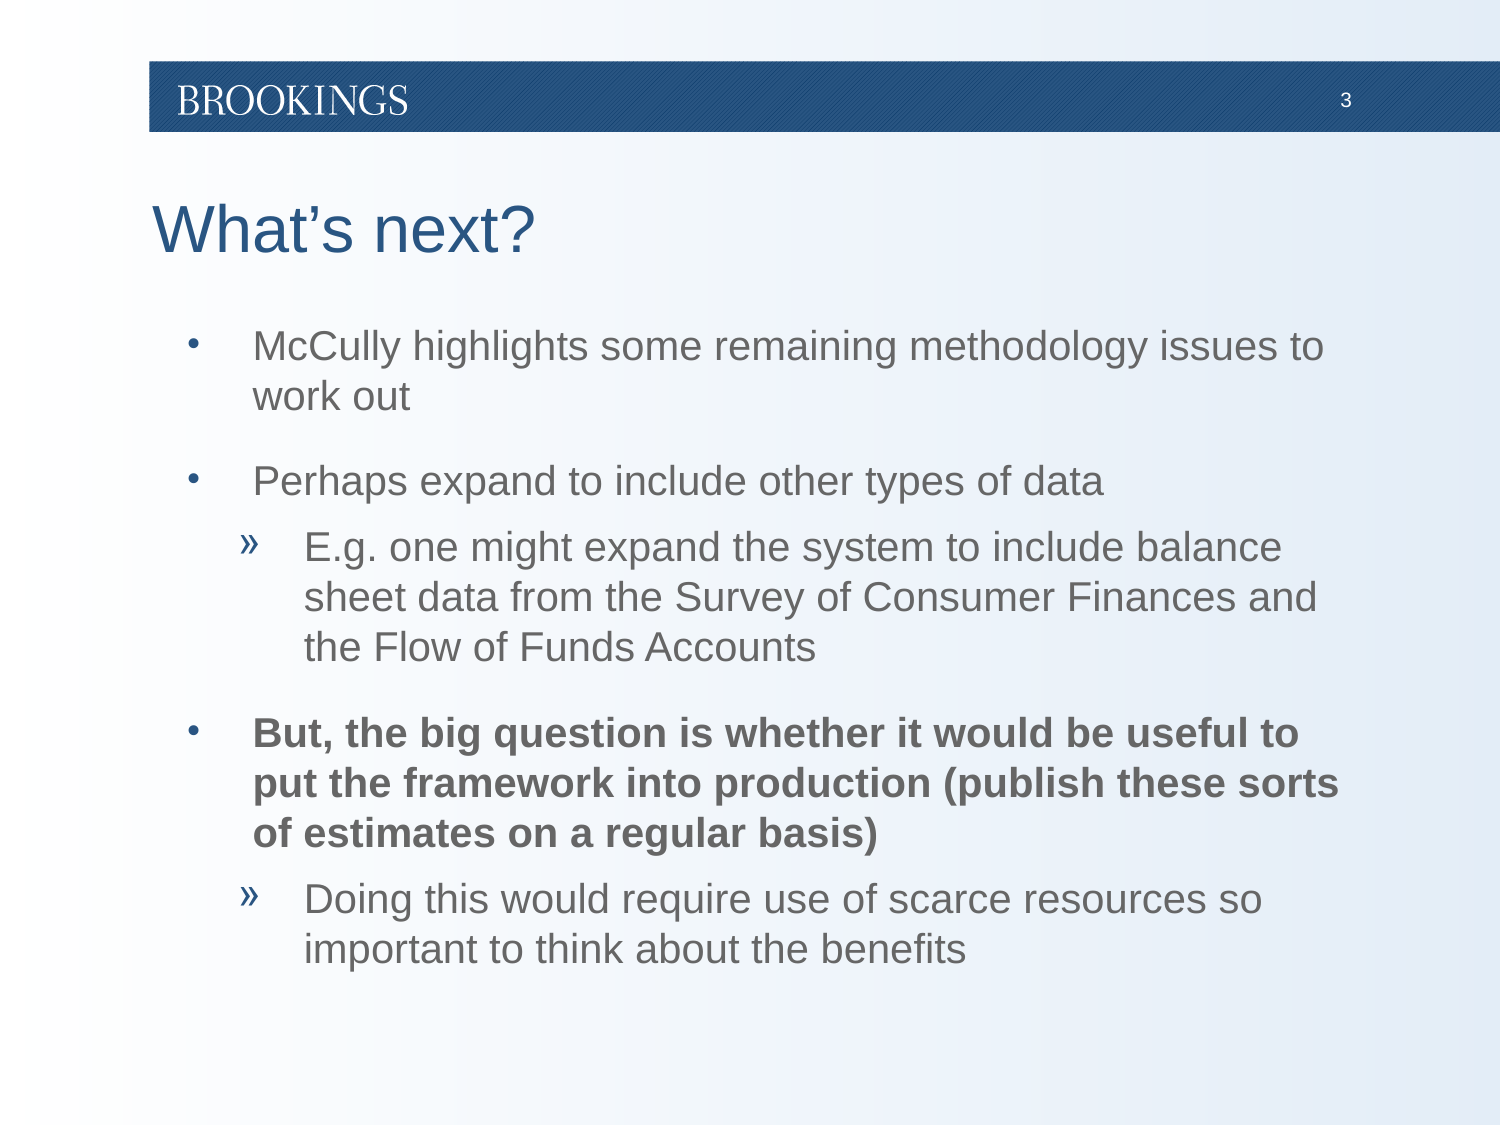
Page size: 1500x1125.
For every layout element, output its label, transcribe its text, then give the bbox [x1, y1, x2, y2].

title What’s next? [146, 140, 1355, 312]
list McCully highlights some remaining methodology issues to work out Perhaps expand to include other types of data E.g. one might expand the system to include balance sheet data from the Survey of Consumer Finances and the Flow of Funds Accounts But, the big question is whether it would be useful to put the framework into production (publish these sorts of estimates on a regular basis) Doing this would require use of scarce resources so important to think about the benefits [149, 311, 1358, 998]
picture [178, 85, 407, 115]
